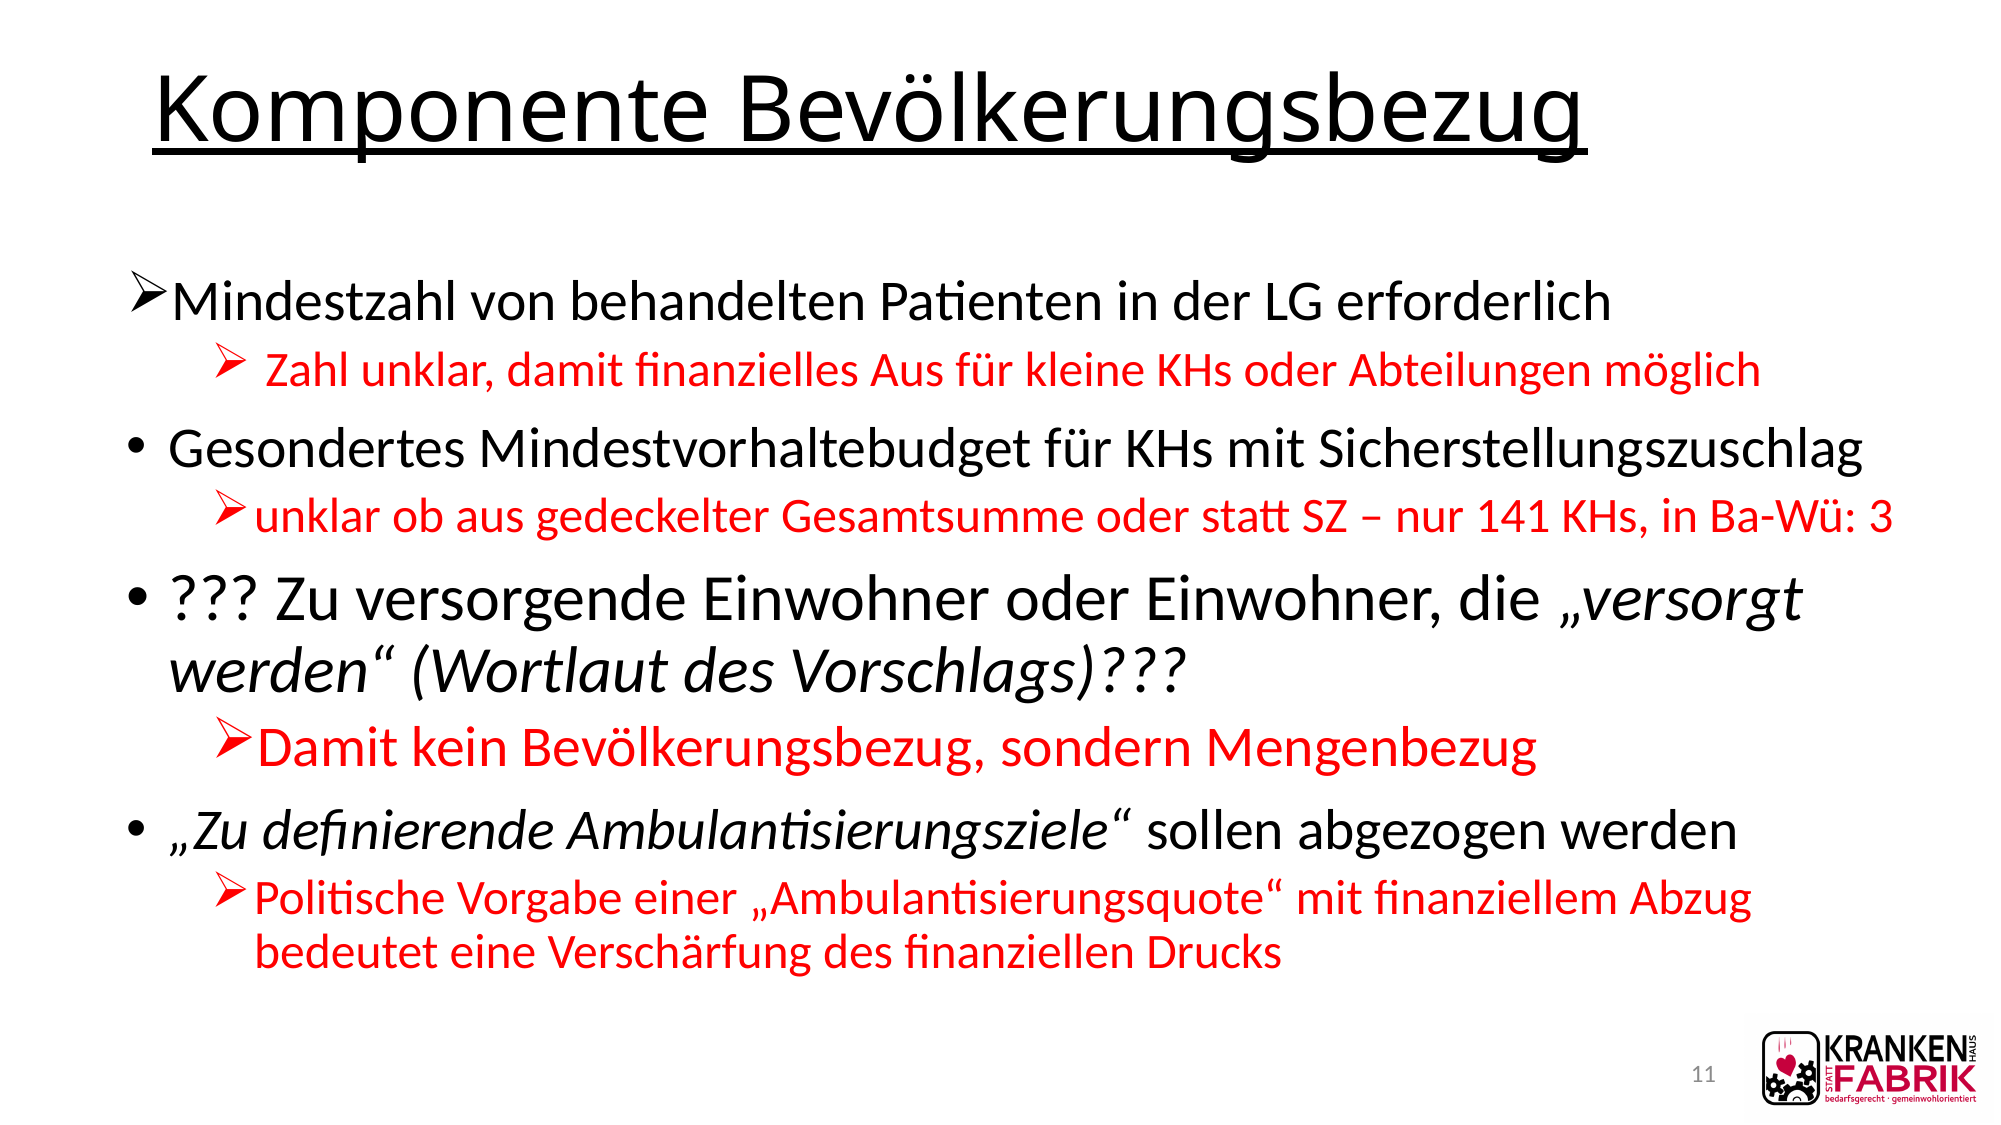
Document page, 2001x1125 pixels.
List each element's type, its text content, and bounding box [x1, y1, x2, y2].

picture [1744, 1013, 1994, 1123]
title Komponente Bevölkerungsbezug [137, 3, 1863, 221]
list Mindestzahl von behandelten Patienten in der LG erforderlich Zahl unklar, damit finanzielles Aus für kleine KHs oder Abteilungen möglich Gesondertes Mindestvorhaltebudget für KHs mit Sicherstellungszuschlag unklar ob aus gedeckelter Gesamtsumme oder statt SZ – nur 141 KHs, in Ba-Wü: 3 ??? Zu versorgende Einwohner oder Einwohner, die „versorgt werden“ (Wortlaut des Vorschlags)??? Damit kein Bevölkerungsbezug, sondern Mengenbezug „Zu definierende Ambulantisierungsziele“ sollen abgezogen werden Politische Vorgabe einer „Ambulantisierungsquote“ mit finanziellem Abzug bedeutet eine Verschärfung des finanziellen Drucks [111, 263, 1922, 1014]
slide_number 11 [1281, 1042, 1731, 1103]
